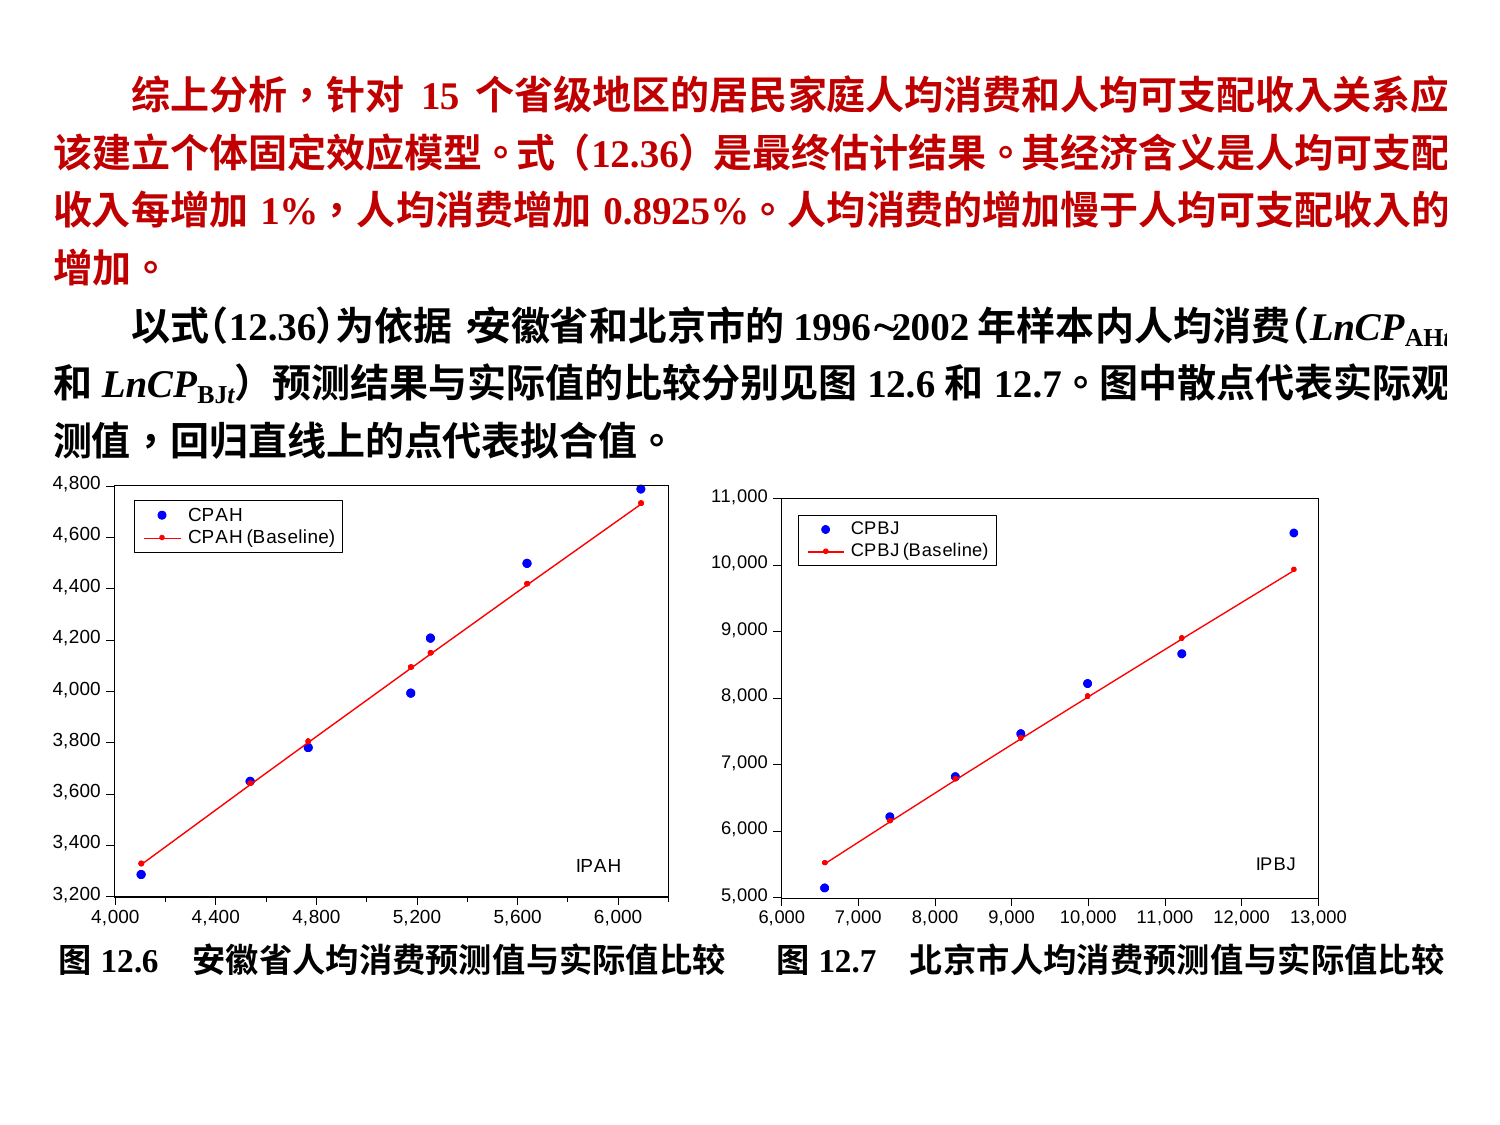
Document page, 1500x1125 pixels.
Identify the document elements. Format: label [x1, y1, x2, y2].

picture [52, 66, 1448, 990]
